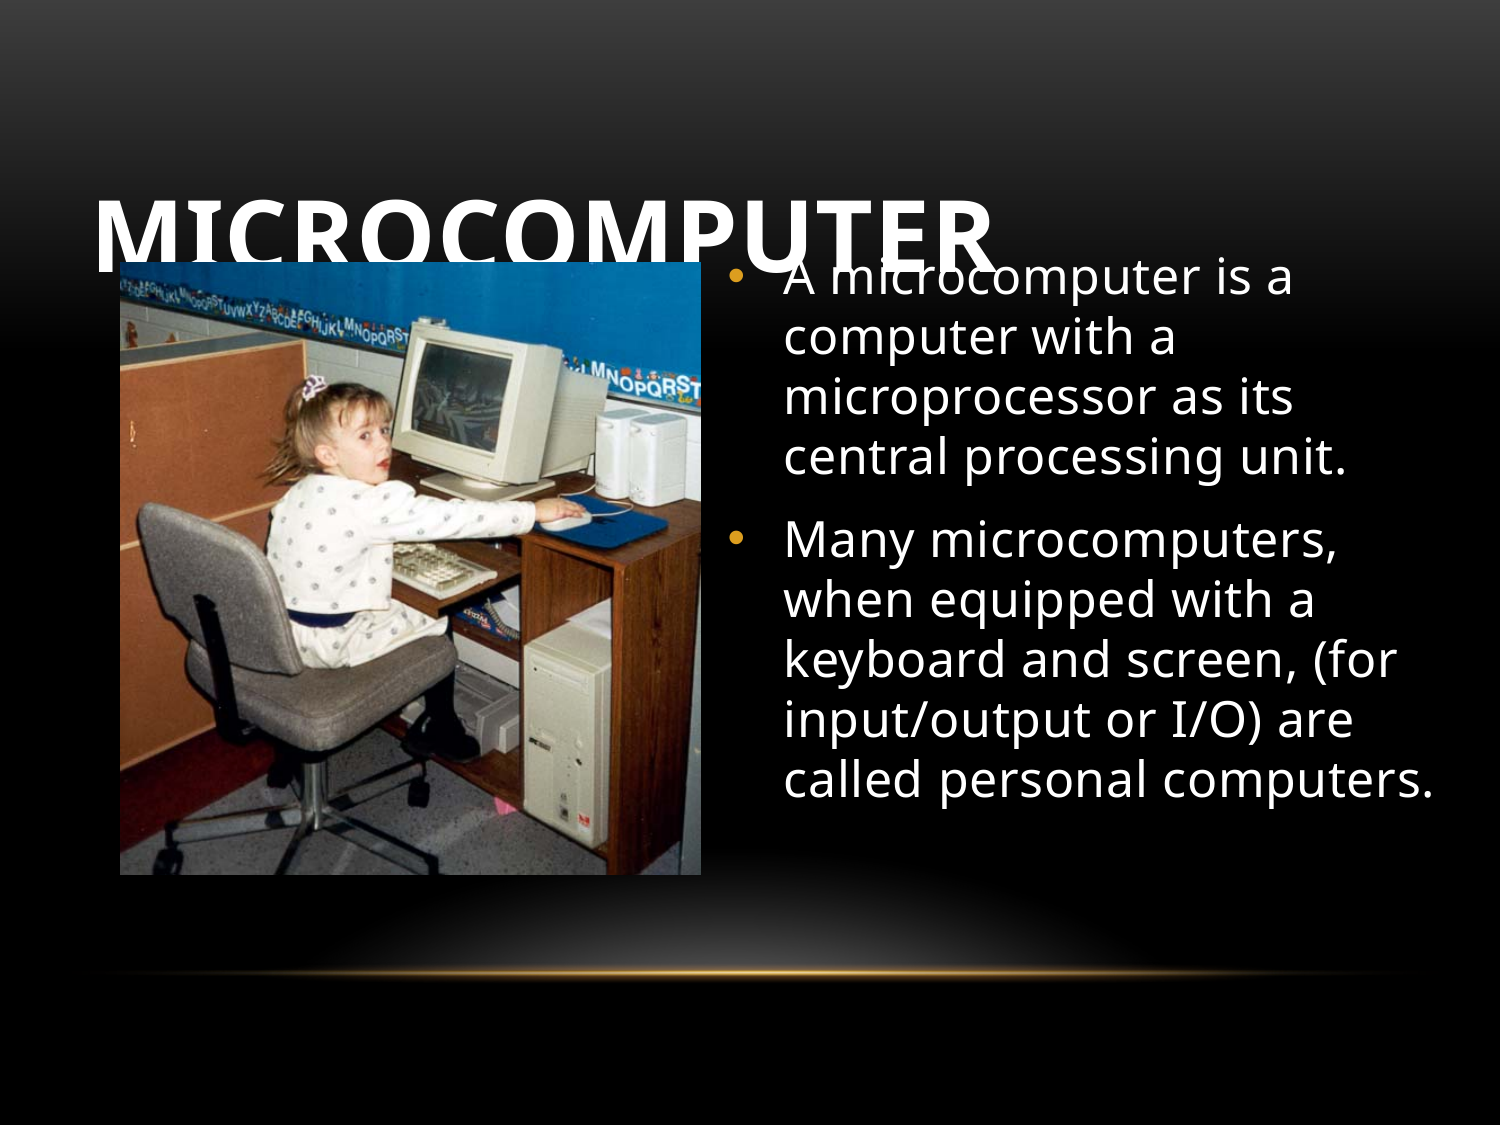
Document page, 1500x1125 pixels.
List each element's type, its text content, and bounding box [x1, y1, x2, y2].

list A microcomputer is a computer with a microprocessor as its central processing unit. Many microcomputers, when equipped with a keyboard and screen, (for input/output or I/O) are called personal computers. [712, 237, 1475, 1113]
title Microcomputer [75, 75, 1425, 300]
picture [0, 0, 1500, 1125]
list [119, 262, 701, 876]
